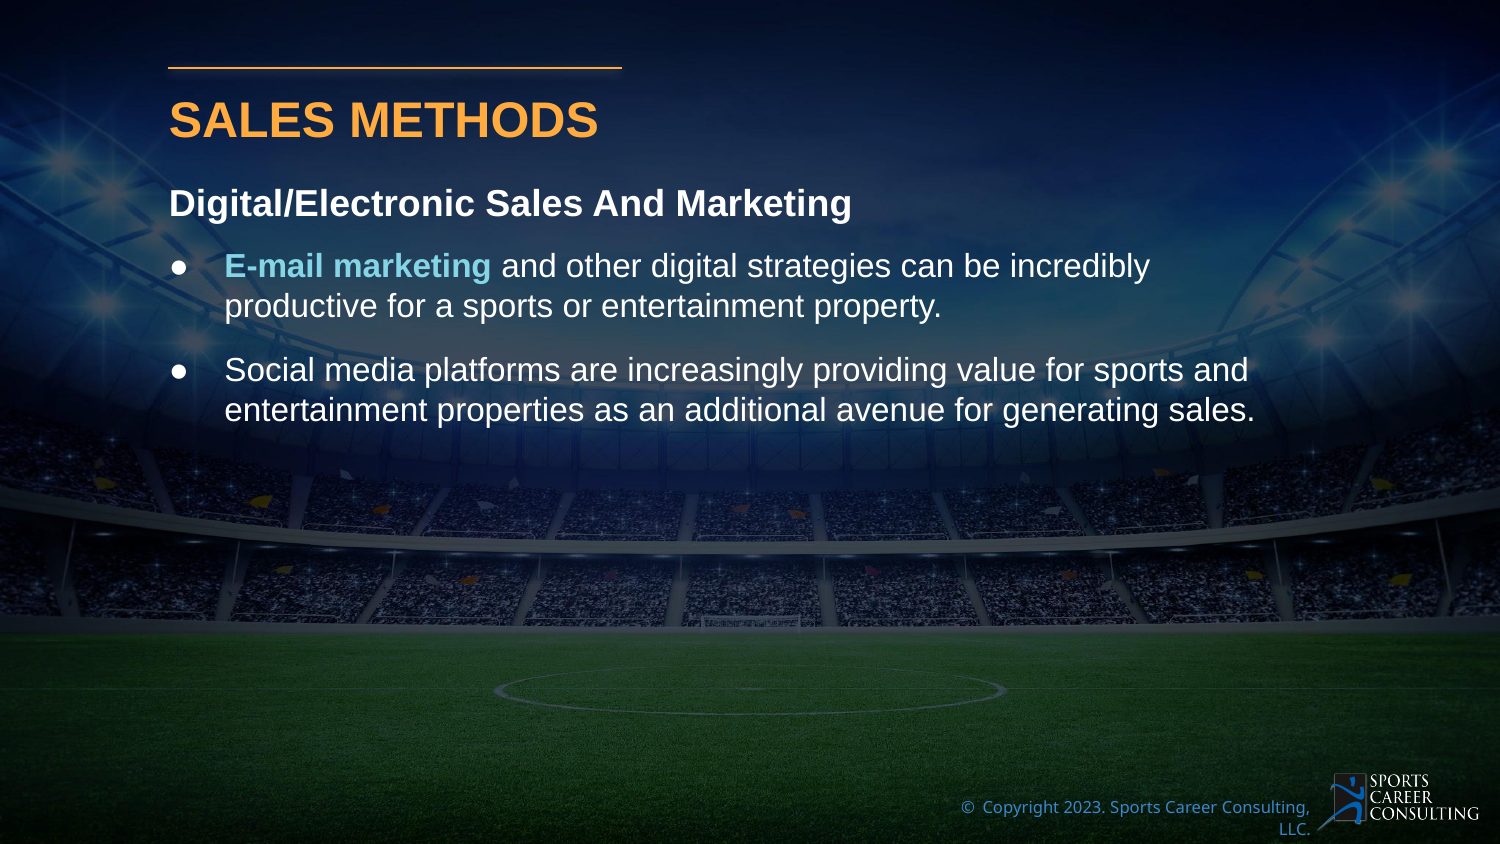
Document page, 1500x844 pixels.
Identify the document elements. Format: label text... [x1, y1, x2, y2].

picture [0, 0, 1500, 844]
title SALES METHODS [153, 72, 1095, 163]
text_box © Copyright 2023. Sports Career Consulting, LLC. [914, 769, 1326, 844]
list Digital/Electronic Sales And Marketing ● E-mail marketing and other digital strategies can be incredibly productive for a sports or entertainment property. ● Social media platforms are increasingly providing value for sports and entertainment properties as an additional avenue for generating sales. [153, 163, 1302, 740]
